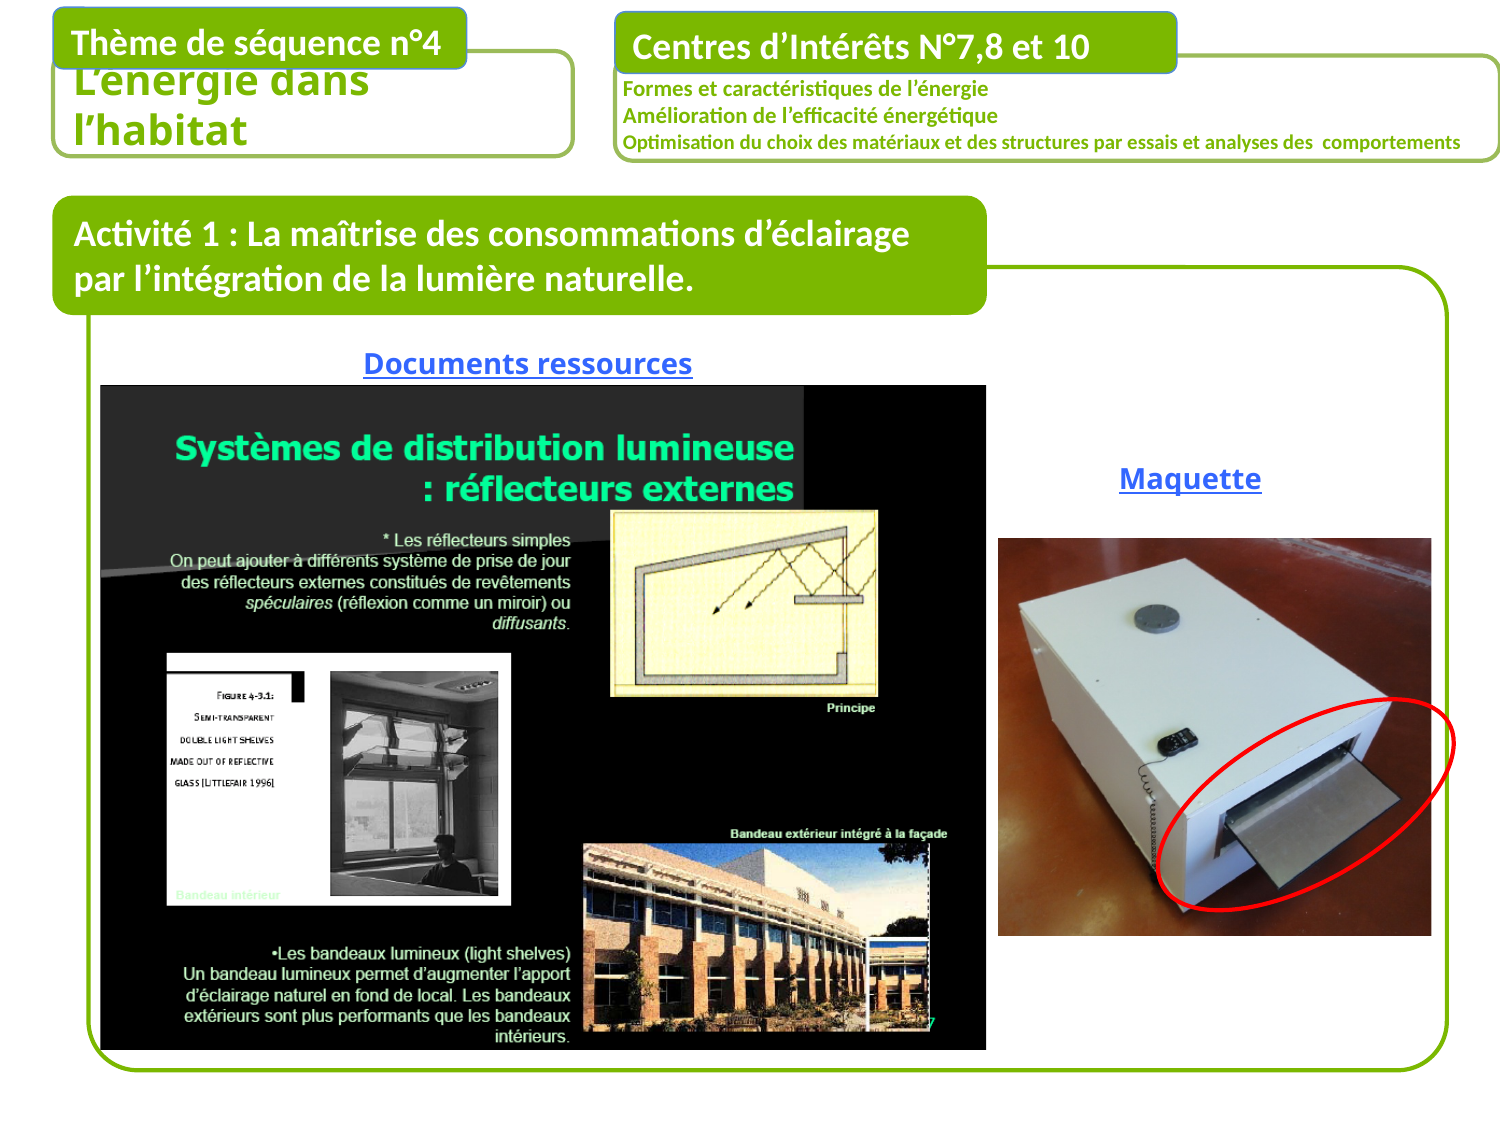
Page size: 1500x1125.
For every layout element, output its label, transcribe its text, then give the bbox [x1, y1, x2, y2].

text_box Documents ressources [348, 338, 810, 383]
text_box [86, 264, 1449, 1048]
picture [99, 385, 987, 1050]
text_box [1436, 709, 1454, 791]
text_box Maquette [1104, 453, 1317, 504]
text_box [100, 769, 1449, 1073]
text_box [52, 6, 574, 157]
text_box Formes et caractéristiques de l’énergie Amélioration de l’efficacité énergétique Optimisation du choix des matériaux et des structures par essais et analyses des comportements [608, 65, 1500, 196]
text_box Activité 1 : La maîtrise des consommations d’éclairage par l’intégration de la lumière naturelle. [53, 196, 987, 315]
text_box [614, 11, 1500, 161]
picture [997, 538, 1432, 936]
